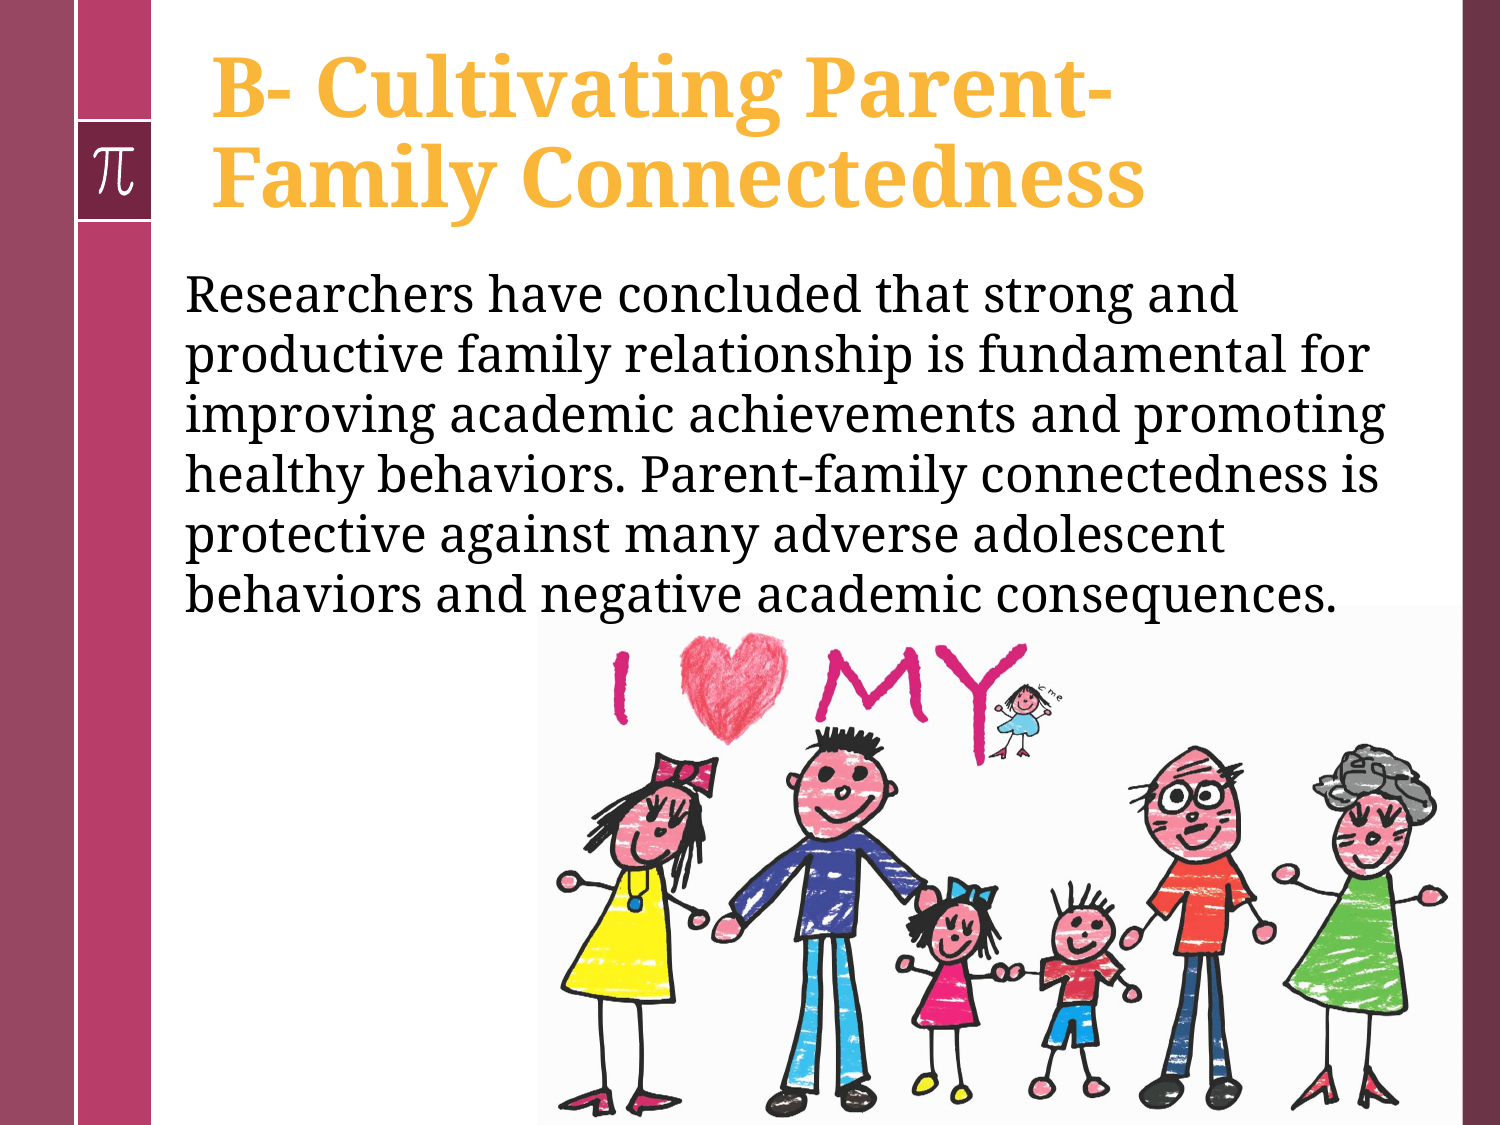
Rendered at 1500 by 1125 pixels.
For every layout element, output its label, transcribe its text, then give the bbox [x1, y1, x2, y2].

text_box Researchers have concluded that strong and productive family relationship is fundamental for improving academic achievements and promoting healthy behaviors. Parent-family connectedness is protective against many adverse adolescent behaviors and negative academic consequences. [171, 255, 1435, 631]
title B- Cultivating Parent-Family Connectedness [196, 29, 1400, 233]
picture [537, 605, 1462, 1125]
